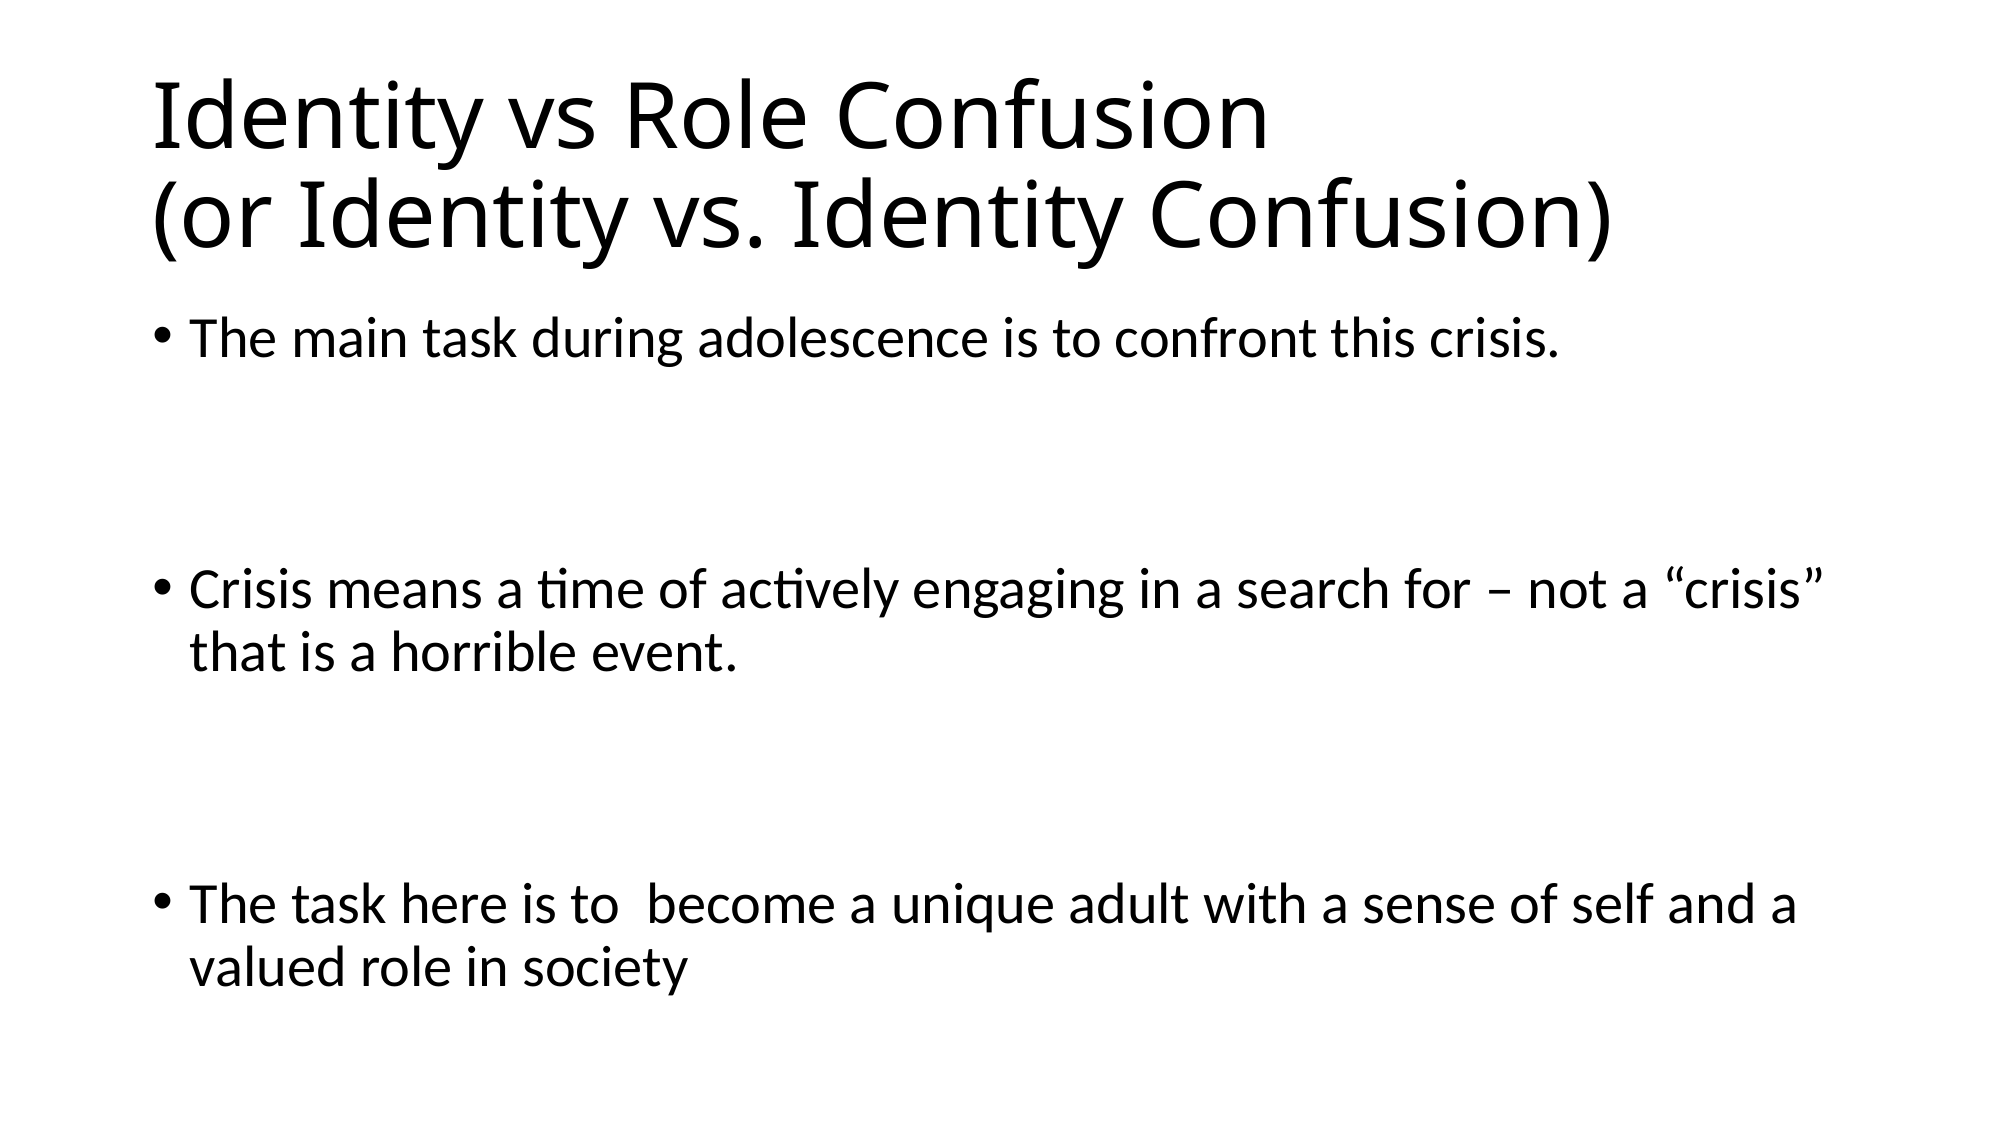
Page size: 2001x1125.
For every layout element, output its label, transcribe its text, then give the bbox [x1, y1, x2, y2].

list The main task during adolescence is to confront this crisis. Crisis means a time of actively engaging in a search for – not a “crisis” that is a horrible event. The task here is to become a unique adult with a sense of self and a valued role in society [137, 299, 1863, 1014]
title Identity vs Role Confusion (or Identity vs. Identity Confusion) [137, 59, 1863, 278]
